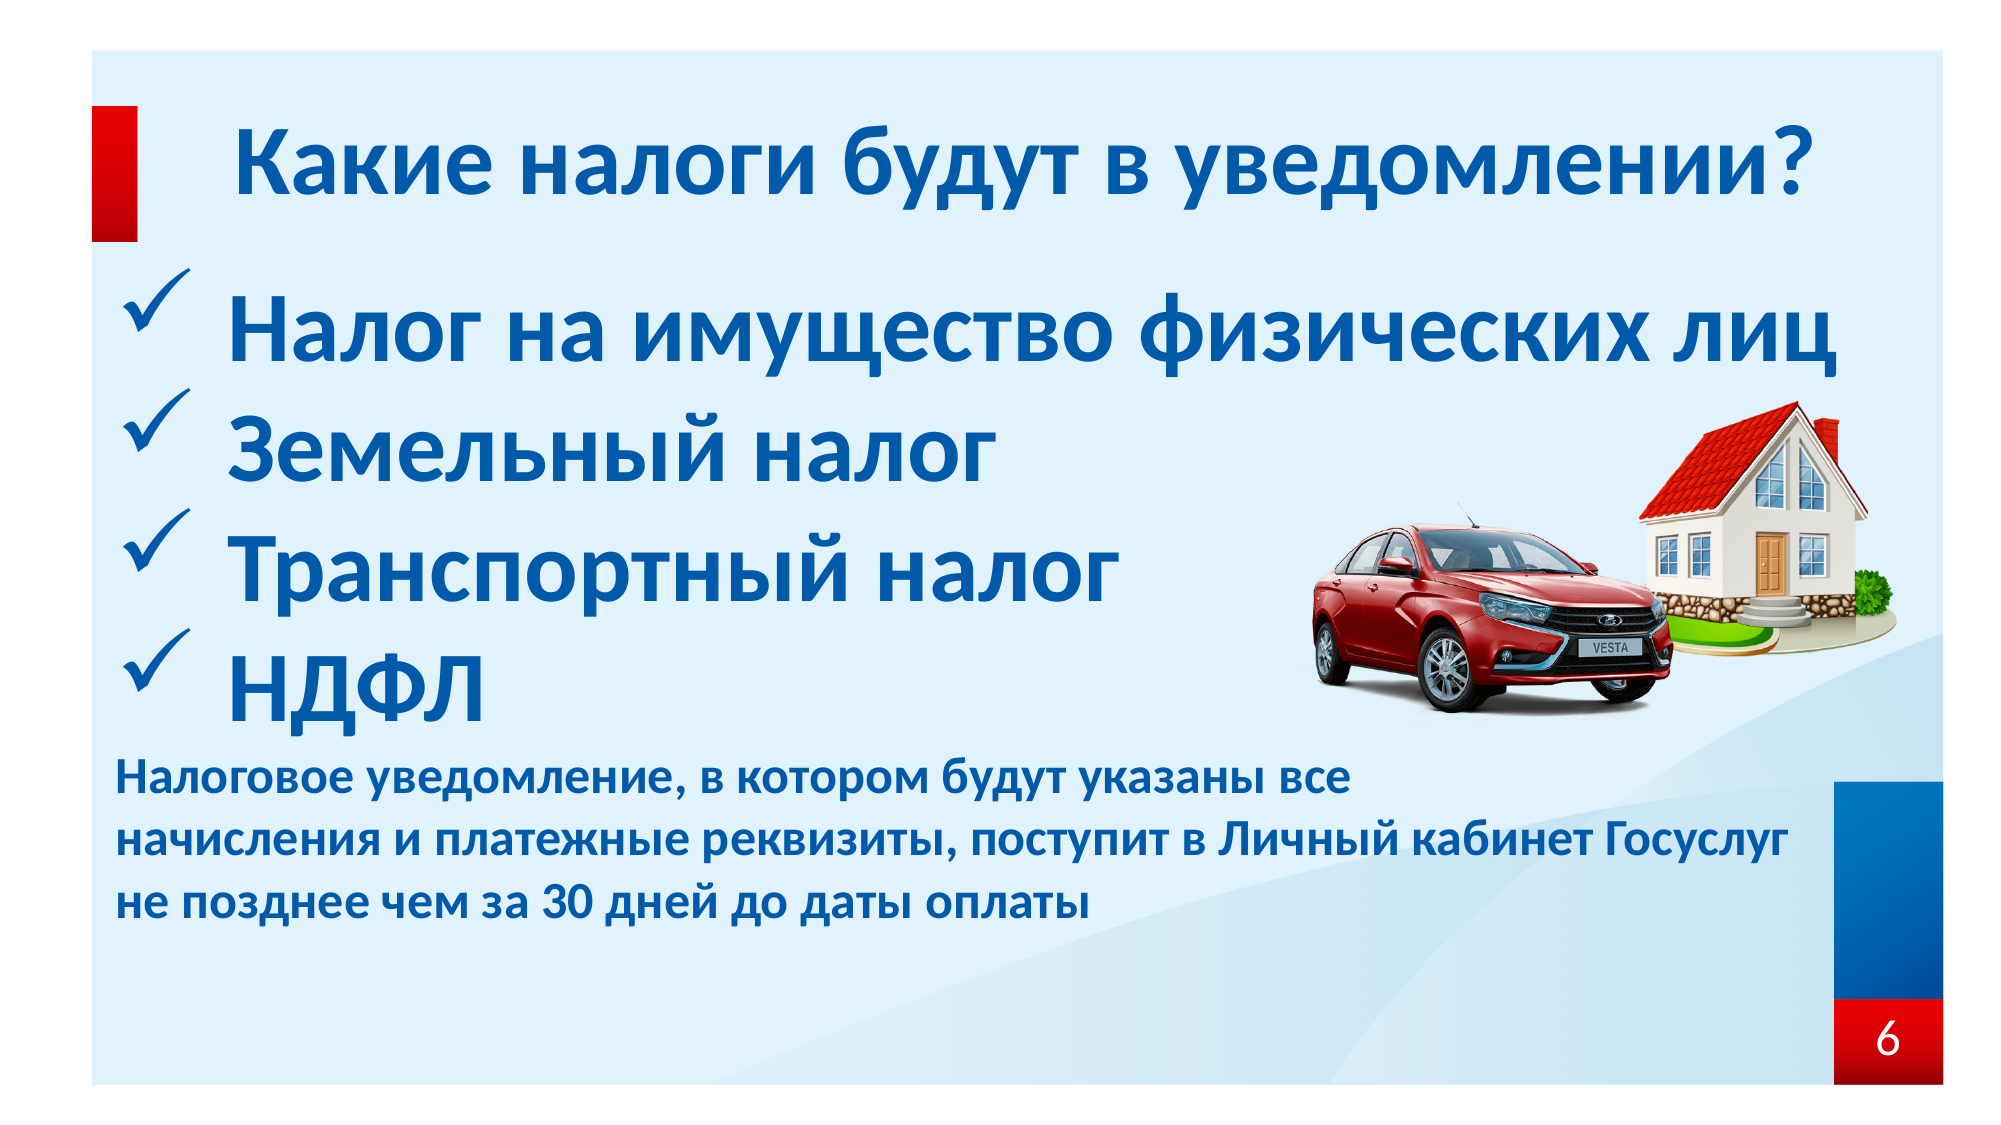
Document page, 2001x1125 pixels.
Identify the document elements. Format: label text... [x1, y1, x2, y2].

picture [0, 0, 2000, 1125]
title Какие налоги будут в уведомлении? [217, 63, 1886, 246]
slide_number 6 [1820, 991, 1957, 1095]
text_box Налог на имущество физических лиц Земельный налог Транспортный налог НДФЛ Налоговое уведомление, в котором будут указаны все начисления и платежные реквизиты, поступит в Личный кабинет Госуслуг не позднее чем за 30 дней до даты оплаты [98, 293, 1928, 1084]
